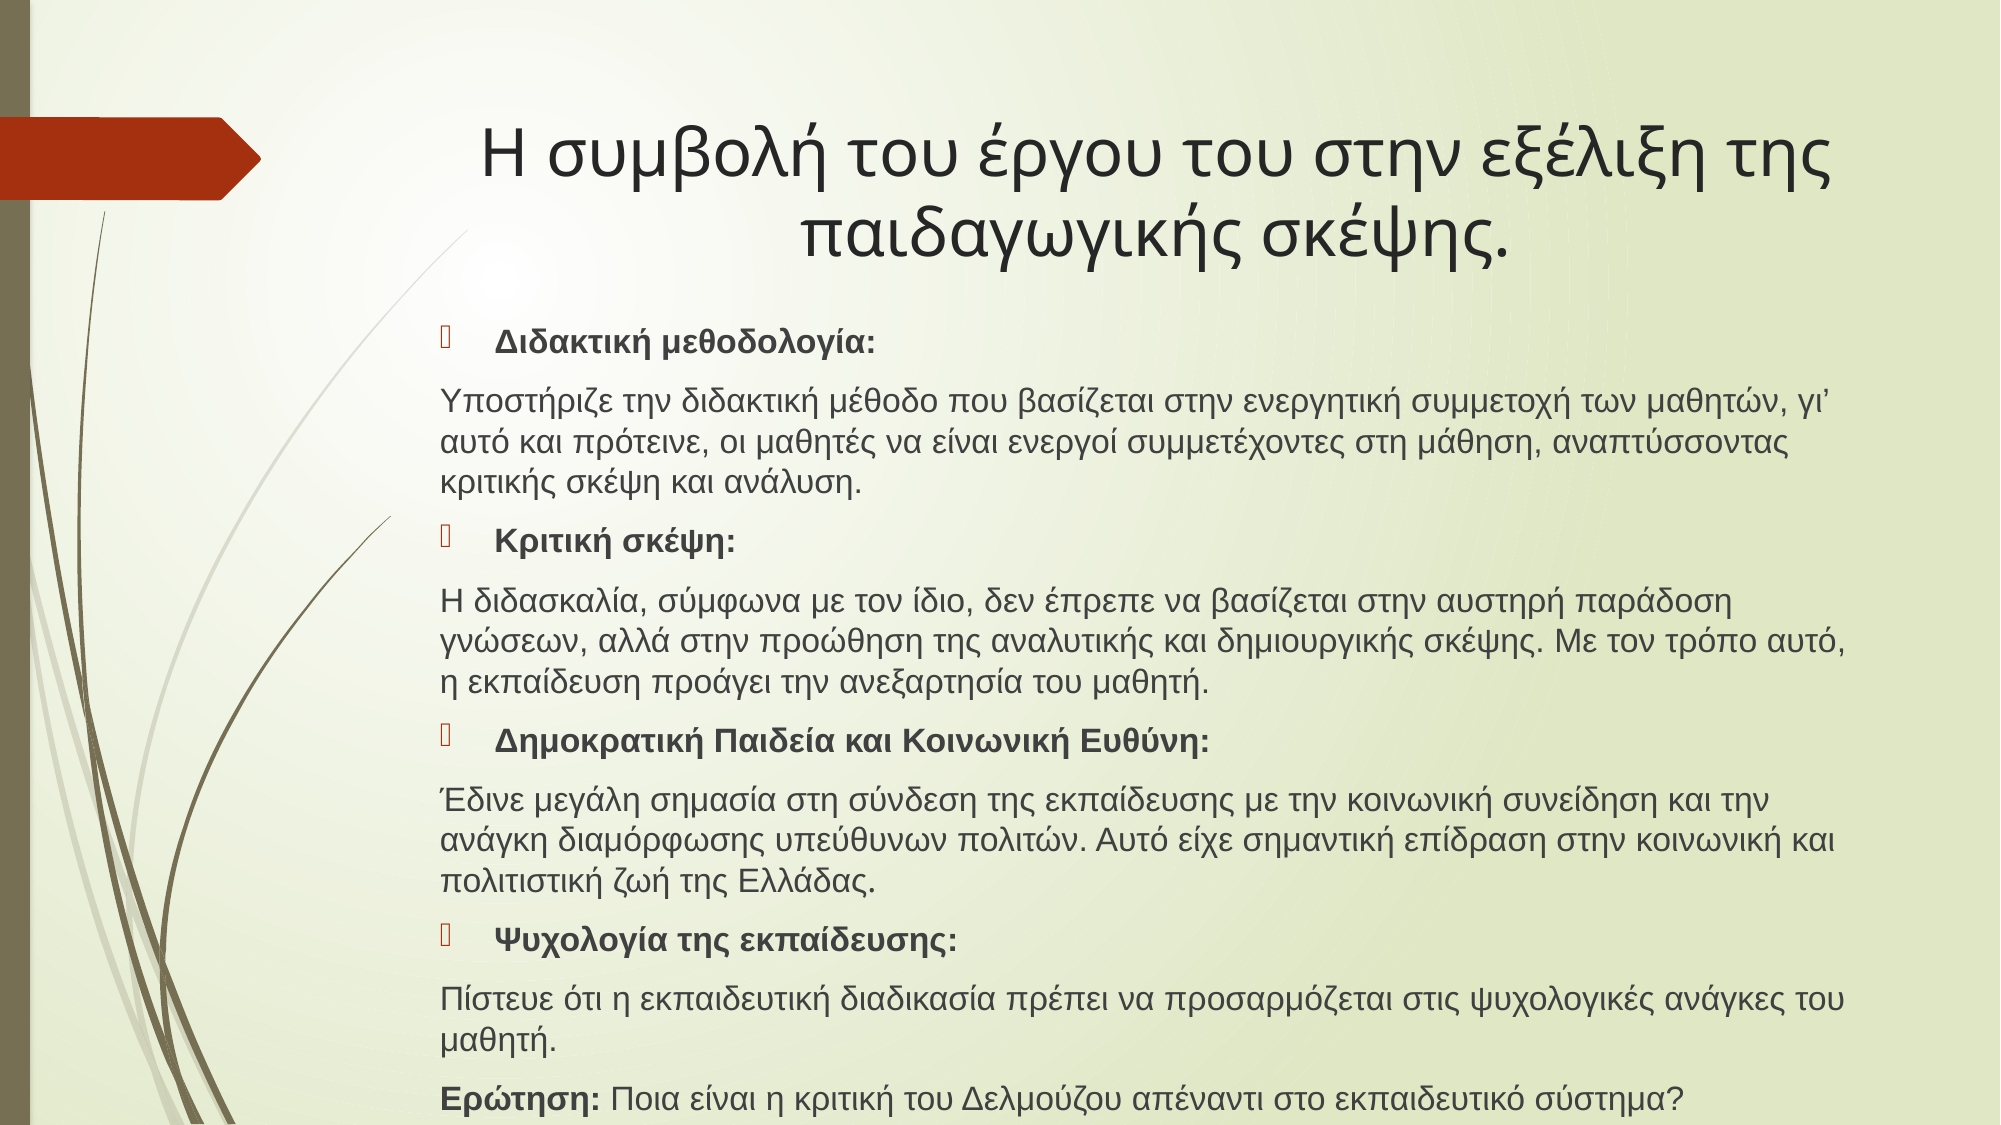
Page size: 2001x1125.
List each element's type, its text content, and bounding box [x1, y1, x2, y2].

list Διδακτική μεθοδολογία: Υποστήριζε την διδακτική μέθοδο που βασίζεται στην ενεργητική συμμετοχή των μαθητών, γι’ αυτό και πρότεινε, οι μαθητές να είναι ενεργοί συμμετέχοντες στη μάθηση, αναπτύσσοντας κριτικής σκέψη και ανάλυση. Κριτική σκέψη: Η διδασκαλία, σύμφωνα με τον ίδιο, δεν έπρεπε να βασίζεται στην αυστηρή παράδοση γνώσεων, αλλά στην προώθηση της αναλυτικής και δημιουργικής σκέψης. Με τον τρόπο αυτό, η εκπαίδευση προάγει την ανεξαρτησία του μαθητή. Δημοκρατική Παιδεία και Κοινωνική Ευθύνη: Έδινε μεγάλη σημασία στη σύνδεση της εκπαίδευσης με την κοινωνική συνείδηση και την ανάγκη διαμόρφωσης υπεύθυνων πολιτών. Αυτό είχε σημαντική επίδραση στην κοινωνική και πολιτιστική ζωή της Ελλάδας. Ψυχολογία της εκπαίδευσης: Πίστευε ότι η εκπαιδευτική διαδικασία πρέπει να προσαρμόζεται στις ψυχολογικές ανάγκες του μαθητή. Ερώτηση: Ποια είναι η κριτική του Δελμούζου απέναντι στο εκπαιδευτικό σύστημα? [424, 312, 1888, 1125]
title Η συμβολή του έργου του στην εξέλιξη της παιδαγωγικής σκέψης. [425, 102, 1888, 312]
